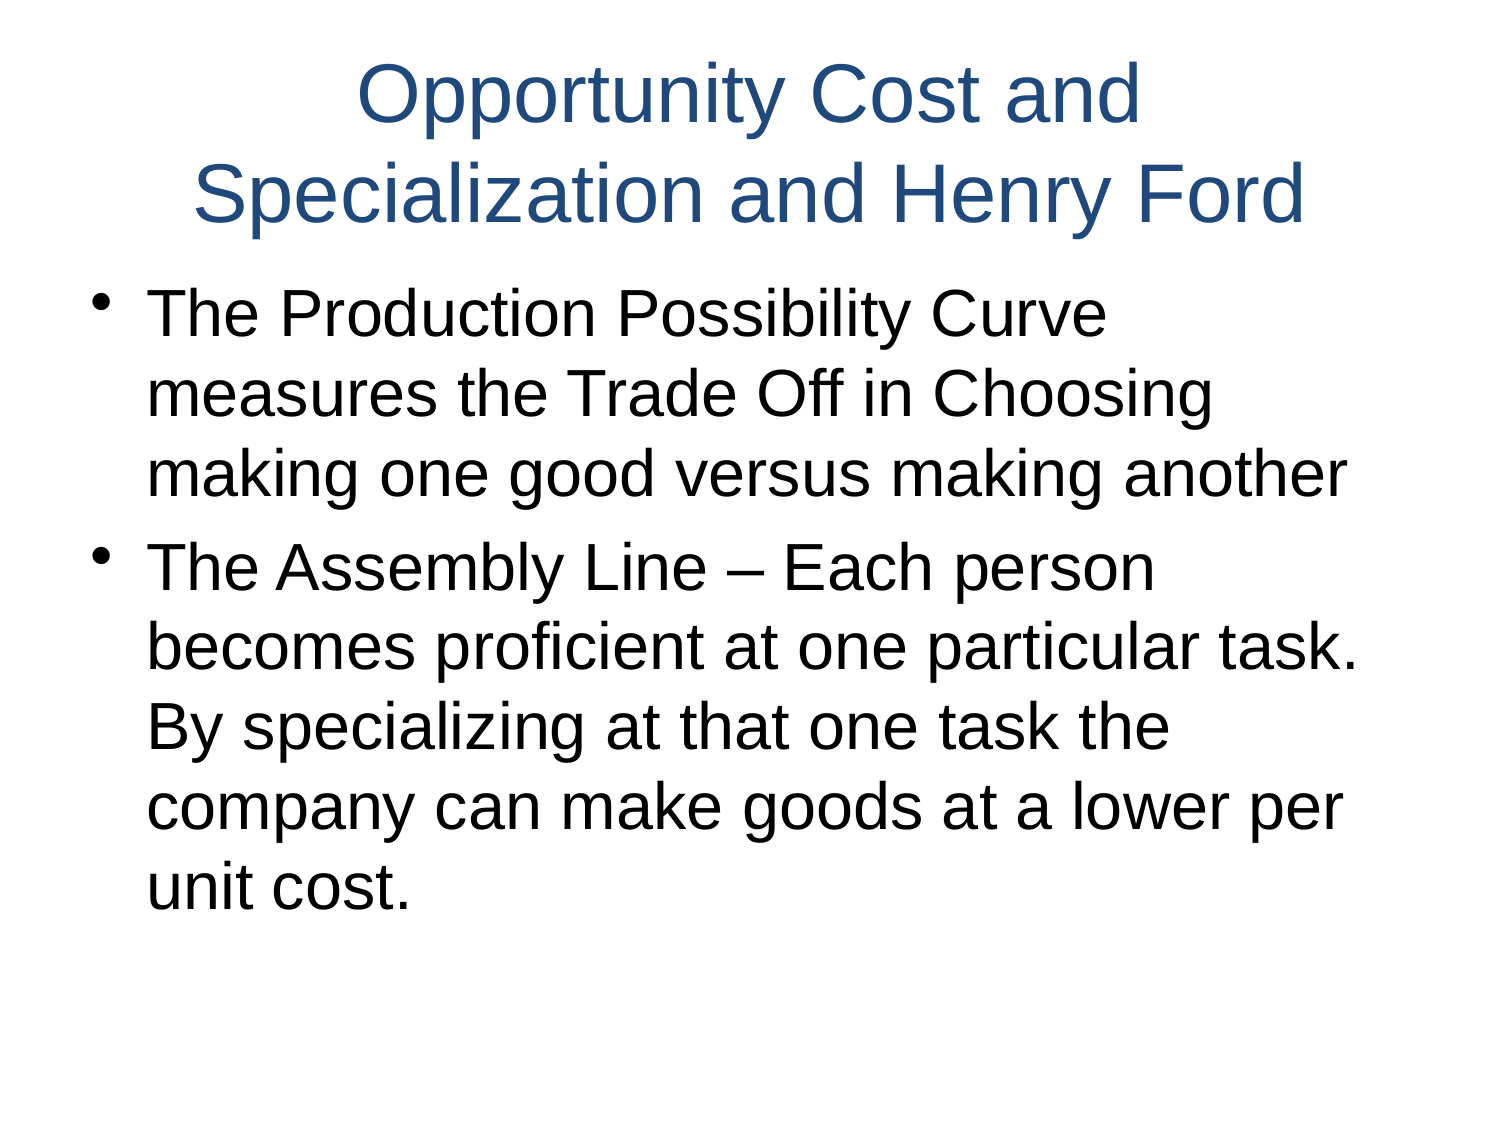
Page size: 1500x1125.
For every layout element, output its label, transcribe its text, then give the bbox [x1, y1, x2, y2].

list The Production Possibility Curve measures the Trade Off in Choosing making one good versus making another The Assembly Line – Each person becomes proficient at one particular task. By specializing at that one task the company can make goods at a lower per unit cost. [75, 262, 1425, 1005]
title Opportunity Cost and Specialization and Henry Ford [75, 45, 1425, 233]
